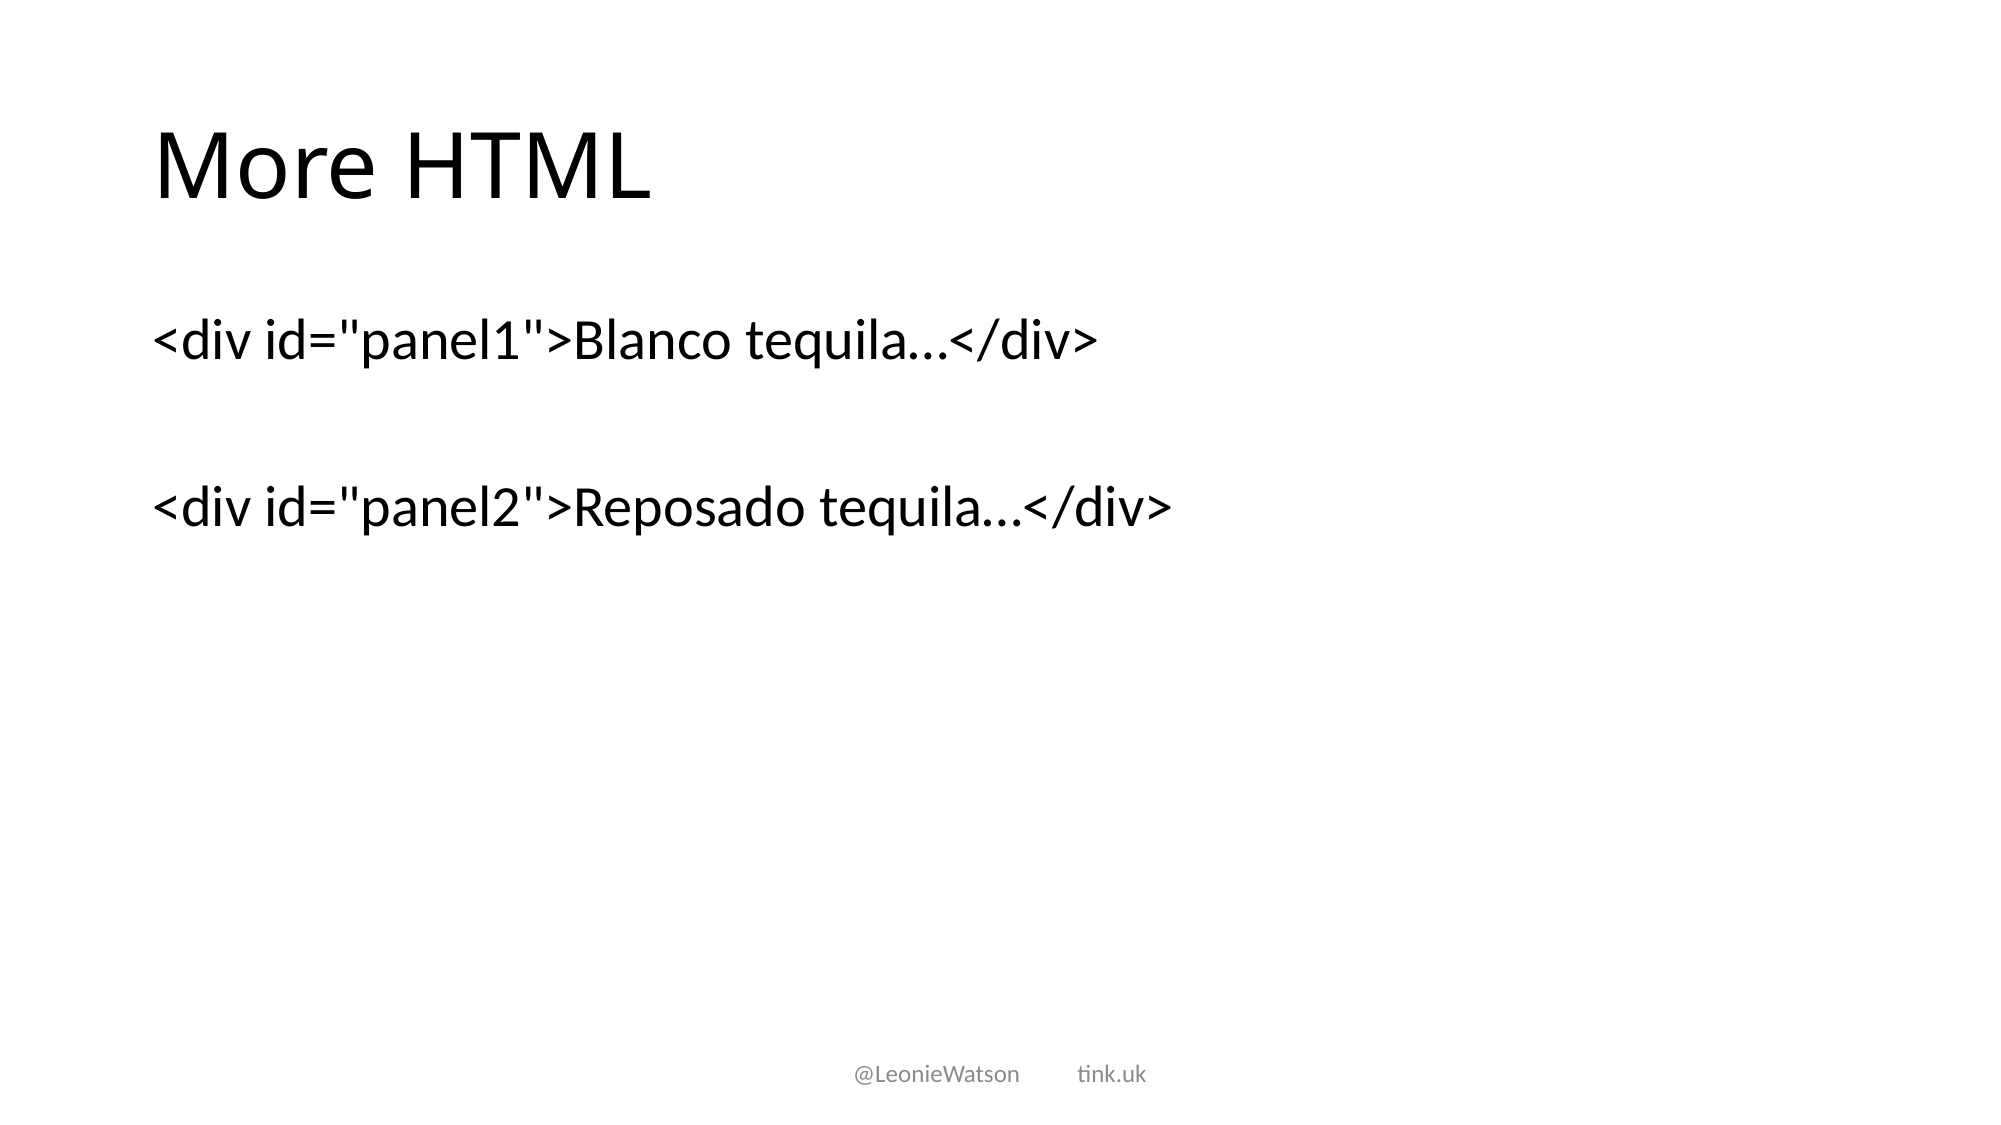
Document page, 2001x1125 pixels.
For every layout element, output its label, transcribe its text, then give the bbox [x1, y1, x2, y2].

title More HTML [137, 59, 1863, 278]
list <div id="panel1">Blanco tequila…</div> <div id="panel2">Reposado tequila…</div> [137, 301, 1863, 1016]
footer @LeonieWatson tink.uk [662, 1042, 1338, 1103]
